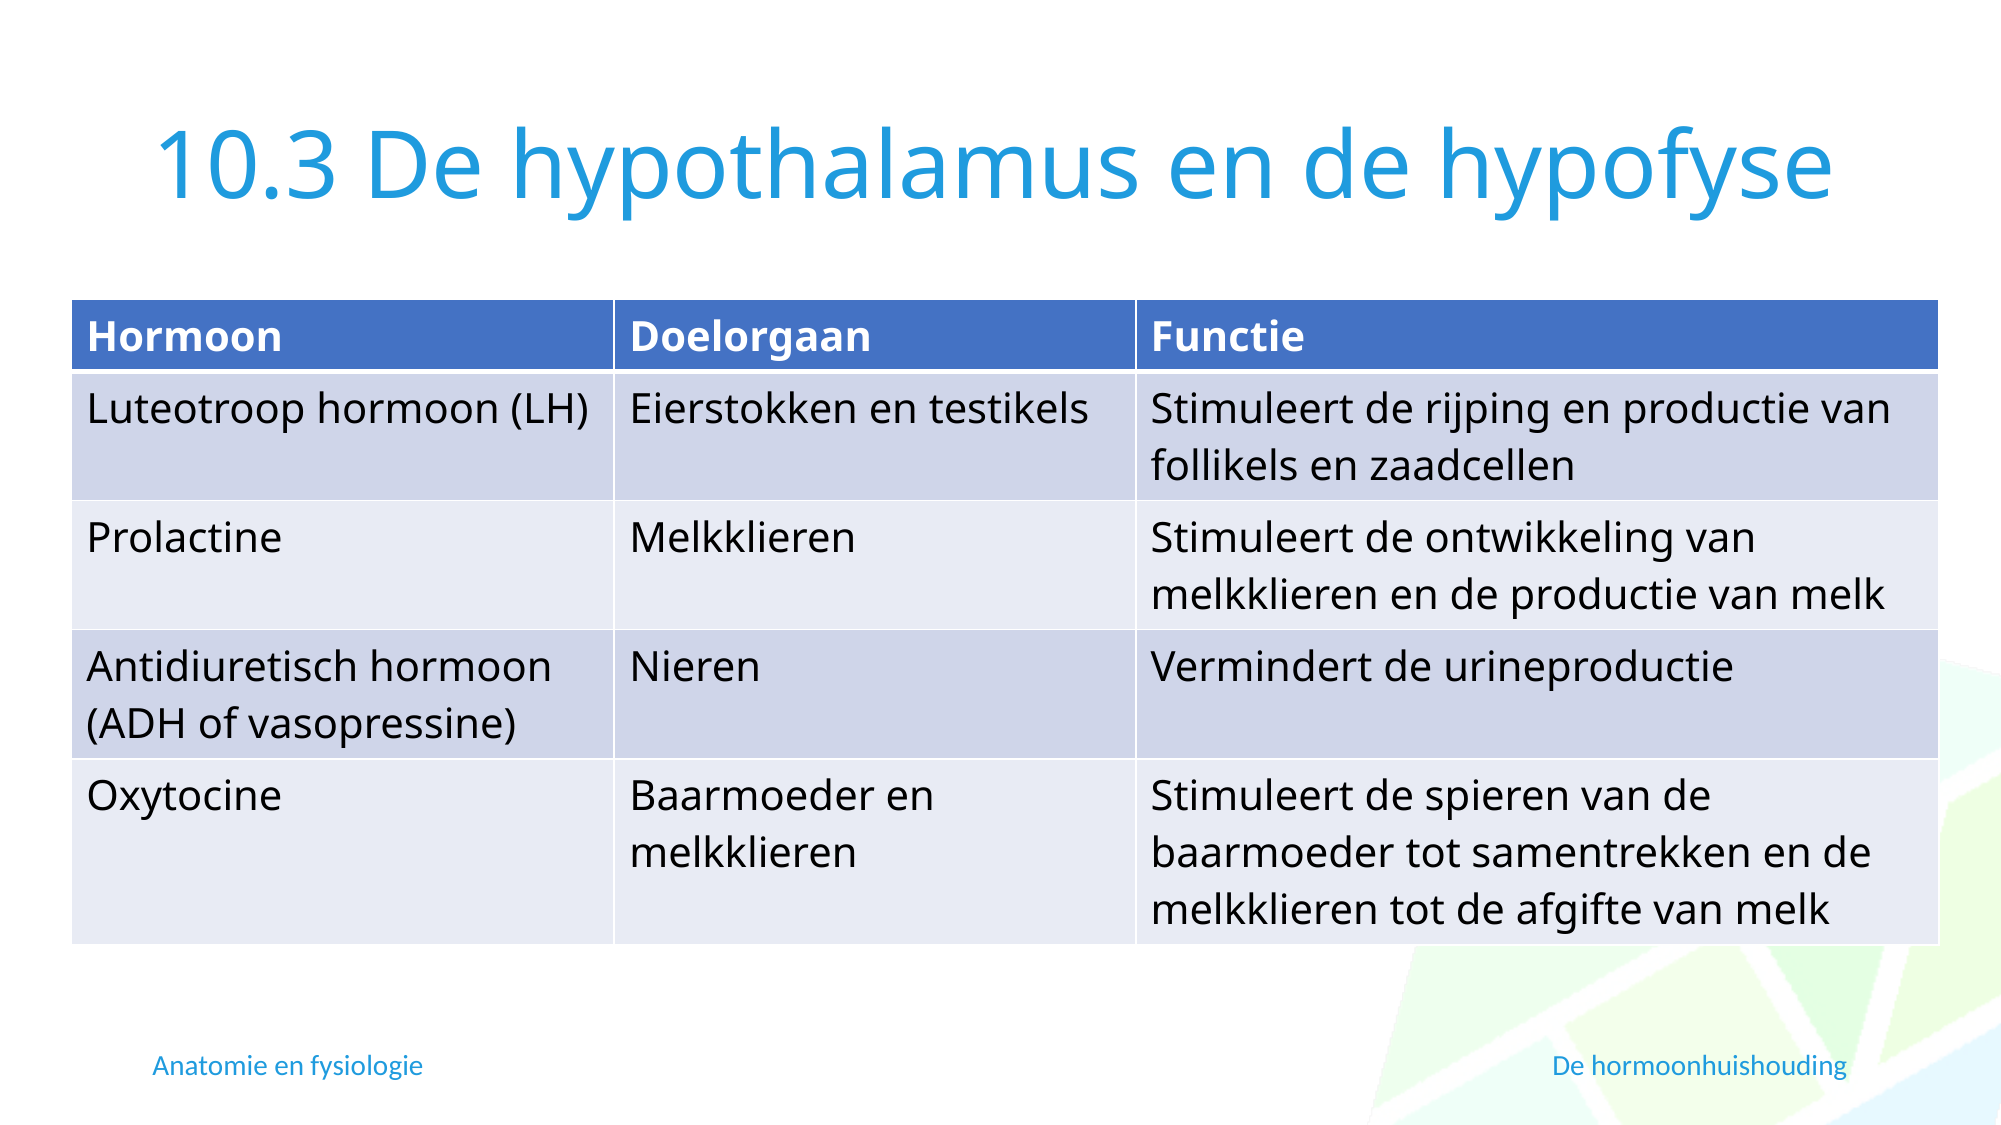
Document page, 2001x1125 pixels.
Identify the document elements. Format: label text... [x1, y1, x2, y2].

table_cell Stimuleert de spieren van de baarmoeder tot samentrekken en de melkklieren tot de afgifte van melk [1137, 760, 1938, 944]
list Anatomie en fysiologie [137, 1042, 588, 1103]
table_cell Melkklieren [615, 501, 1135, 629]
table_cell Vermindert de urineproductie [1137, 630, 1938, 758]
table_cell Prolactine [72, 501, 613, 629]
title 10.3 De hypothalamus en de hypofyse [137, 59, 1863, 278]
table_cell Oxytocine [72, 760, 613, 944]
table_cell Antidiuretisch hormoon (ADH of vasopressine) [72, 630, 613, 758]
table_header Functie [1137, 300, 1938, 369]
table_header Doelorgaan [615, 300, 1135, 369]
table_cell Nieren [615, 630, 1135, 758]
table_cell Stimuleert de rijping en productie van follikels en zaadcellen [1137, 374, 1938, 500]
table_cell Luteotroop hormoon (LH) [72, 374, 613, 500]
table_header Hormoon [72, 300, 613, 369]
table_cell Baarmoeder en melkklieren [615, 760, 1135, 944]
table_cell Stimuleert de ontwikkeling van melkklieren en de productie van melk [1137, 501, 1938, 629]
list De hormoonhuishouding [1412, 1042, 1863, 1103]
table_cell Eierstokken en testikels [615, 374, 1135, 500]
